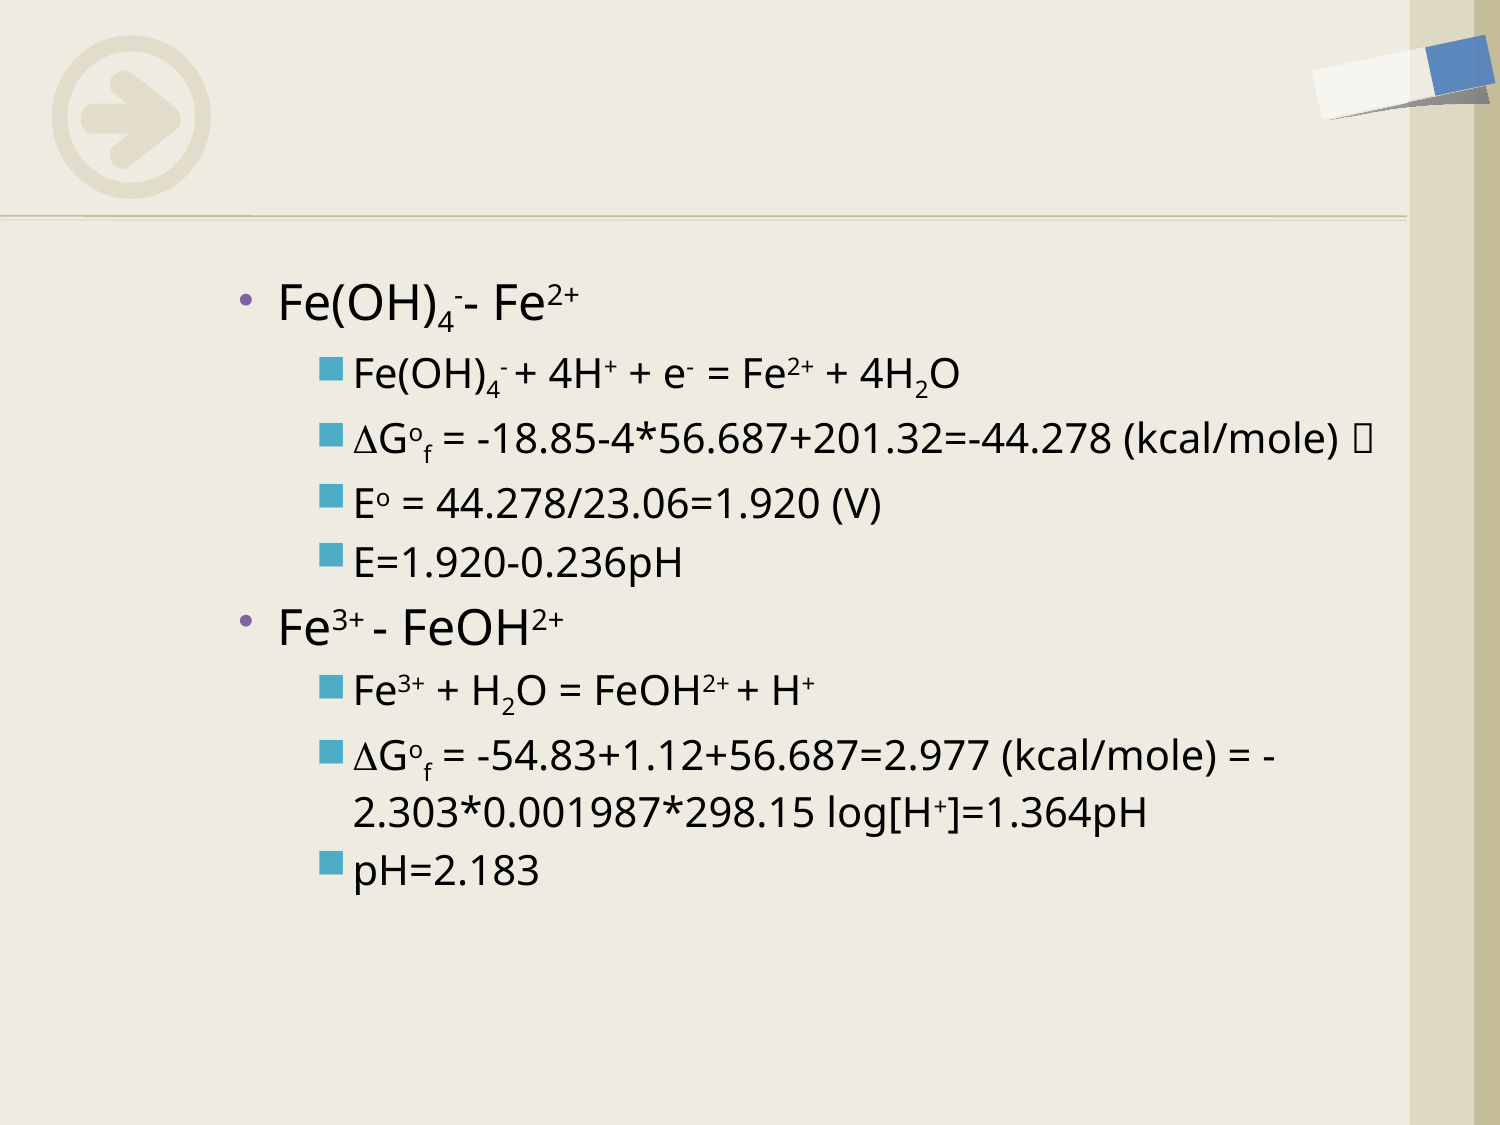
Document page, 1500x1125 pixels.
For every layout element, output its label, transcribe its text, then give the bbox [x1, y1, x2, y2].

list Fe(OH)4-- Fe2+ Fe(OH)4- + 4H+ + e- = Fe2+ + 4H2O DGof = -18.85-4*56.687+201.32=-44.278 (kcal/mole)  Eo = 44.278/23.06=1.920 (V) E=1.920-0.236pH Fe3+ - FeOH2+ Fe3+ + H2O = FeOH2+ + H+ DGof = -54.83+1.12+56.687=2.977 (kcal/mole) = -2.303*0.001987*298.15 log[H+]=1.364pH pH=2.183 [75, 262, 1406, 1005]
